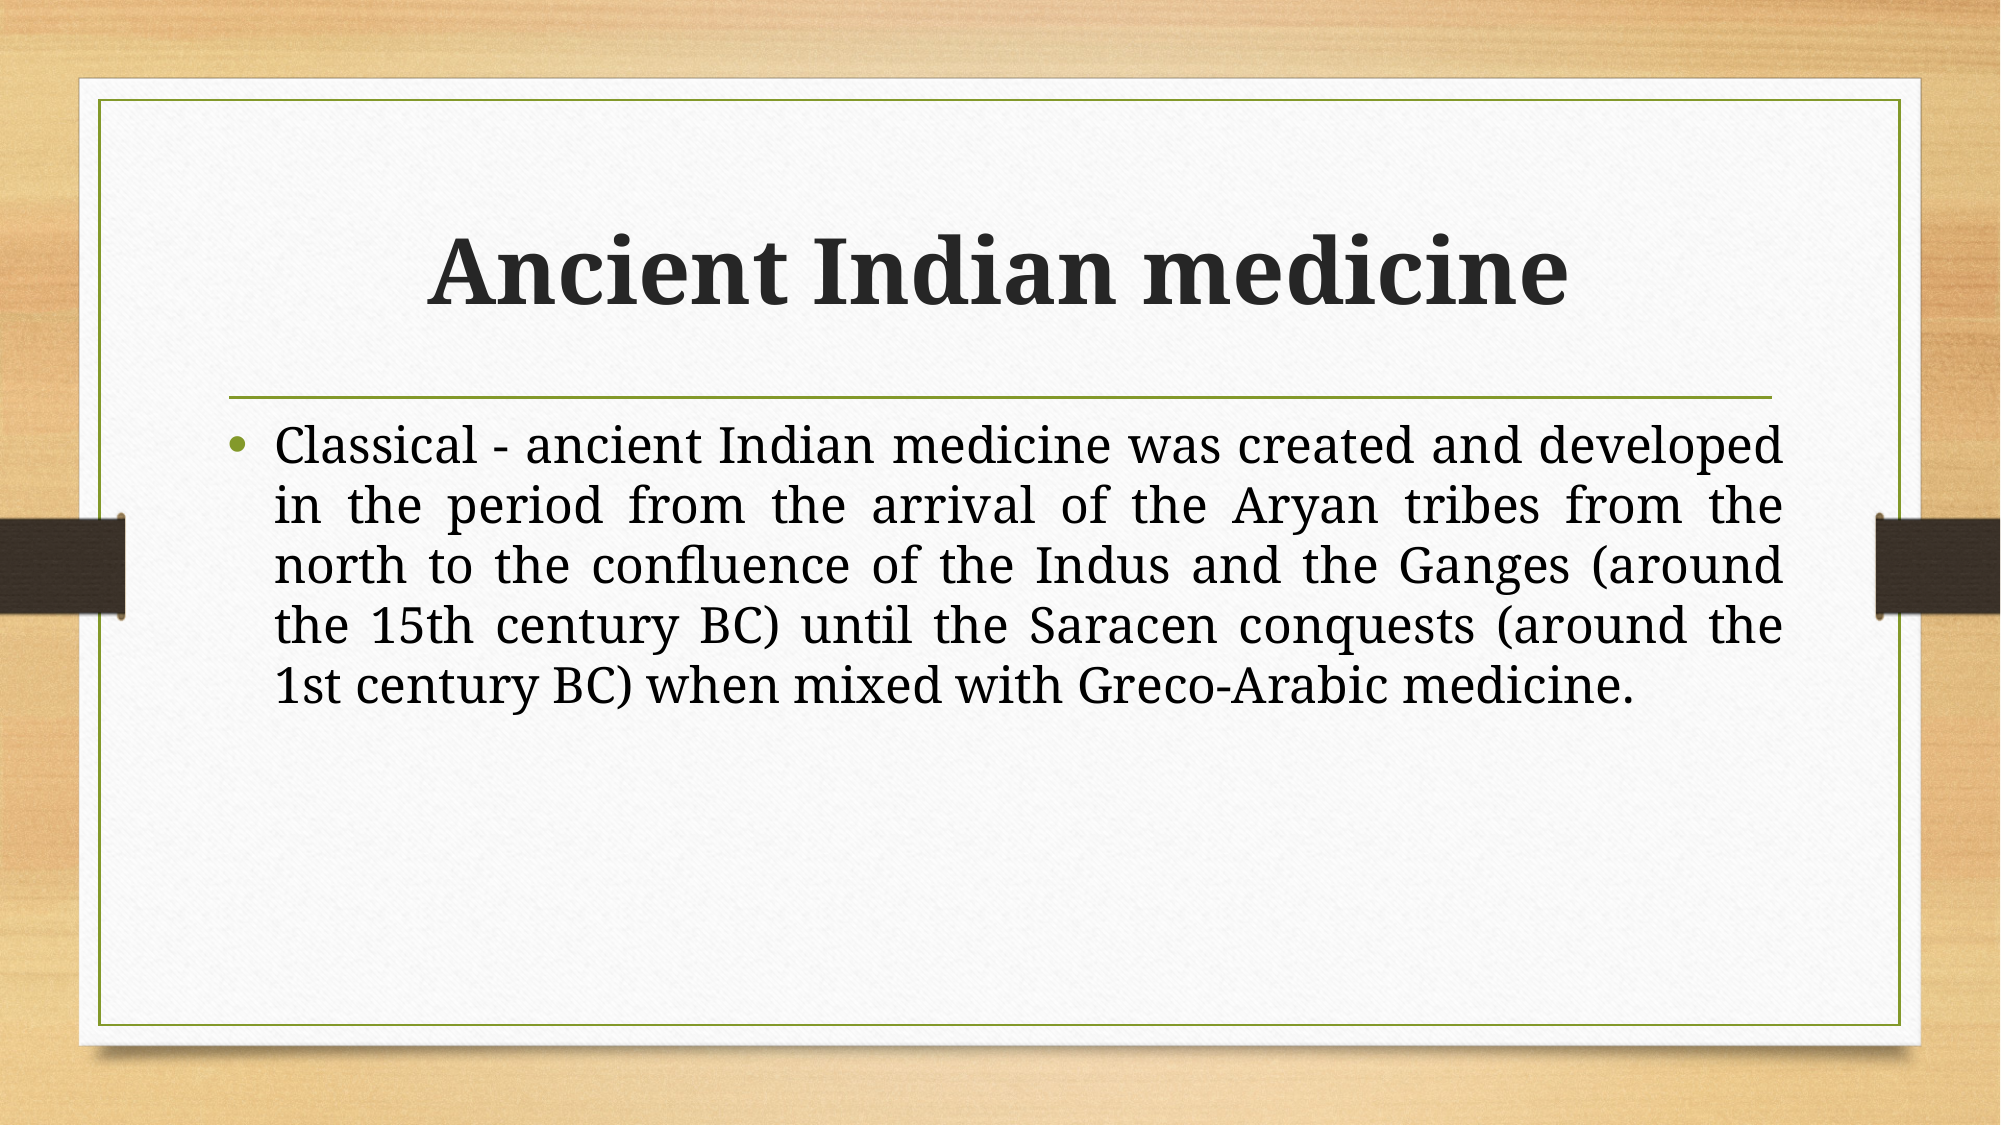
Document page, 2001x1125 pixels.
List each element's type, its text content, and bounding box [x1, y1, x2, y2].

list Classical - ancient Indian medicine was created and developed in the period from the arrival of the Aryan tribes from the north to the confluence of the Indus and the Ganges (around the 15th century BC) until the Saracen conquests (around the 1st century BC) when mixed with Greco-Arabic medicine. [212, 406, 1800, 964]
title Ancient Indian medicine [212, 161, 1788, 375]
picture [0, 0, 2001, 1125]
